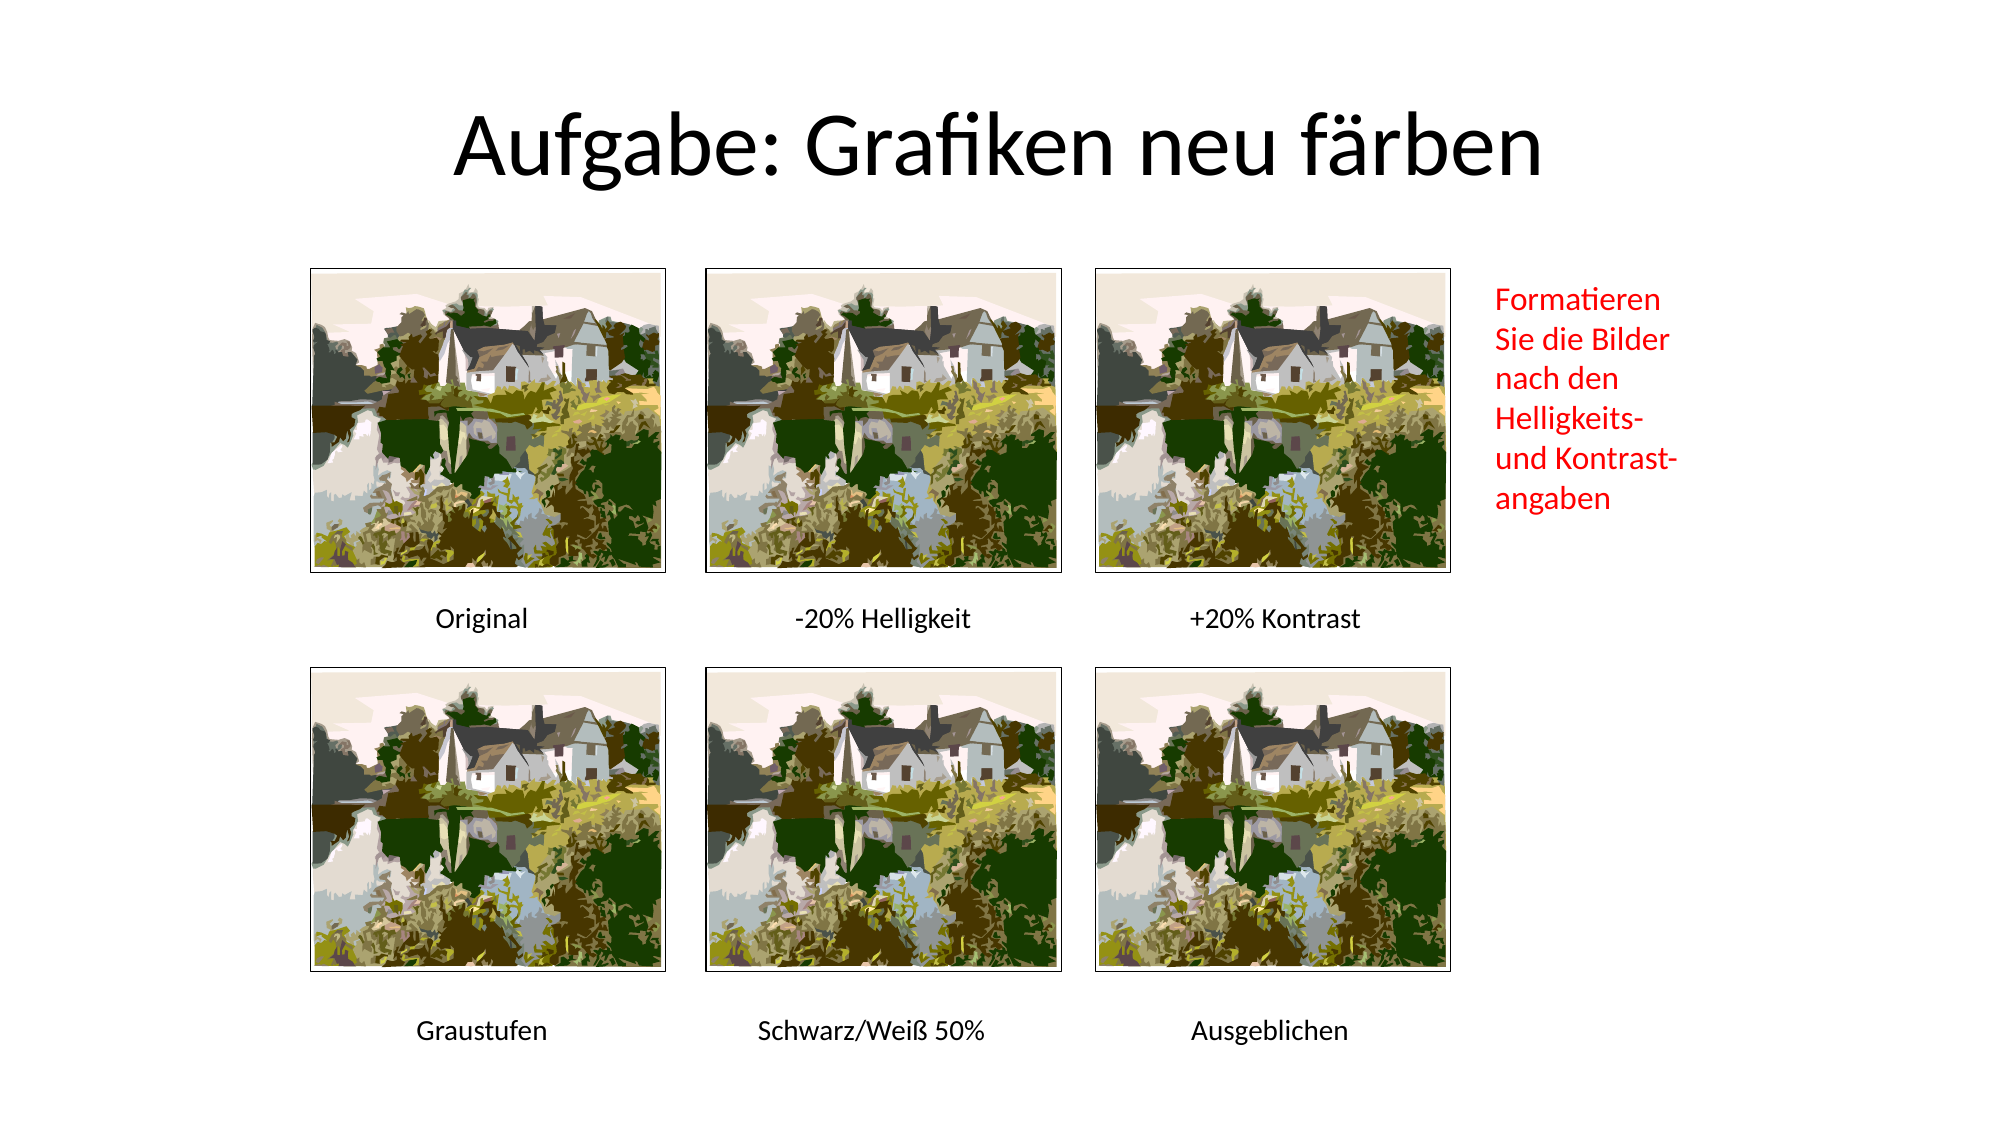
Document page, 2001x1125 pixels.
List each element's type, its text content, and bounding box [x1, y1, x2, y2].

picture [1095, 667, 1451, 972]
picture [310, 268, 666, 573]
text_box Ausgeblichen [1117, 1004, 1423, 1054]
picture [310, 667, 666, 972]
title Aufgabe: Grafiken neu färben [99, 45, 1900, 233]
text_box -20% Helligkeit [730, 592, 1036, 643]
picture [706, 667, 1062, 972]
text_box +20% Kontrast [1149, 592, 1402, 643]
text_box Schwarz/Weiß 50% [718, 1004, 1025, 1054]
picture [706, 268, 1062, 573]
text_box Formatieren Sie die Bilder nach den Helligkeits- und Kontrast-angaben [1480, 269, 1715, 524]
picture [1095, 268, 1451, 573]
text_box Original [329, 592, 635, 643]
text_box Graustufen [329, 1004, 635, 1054]
